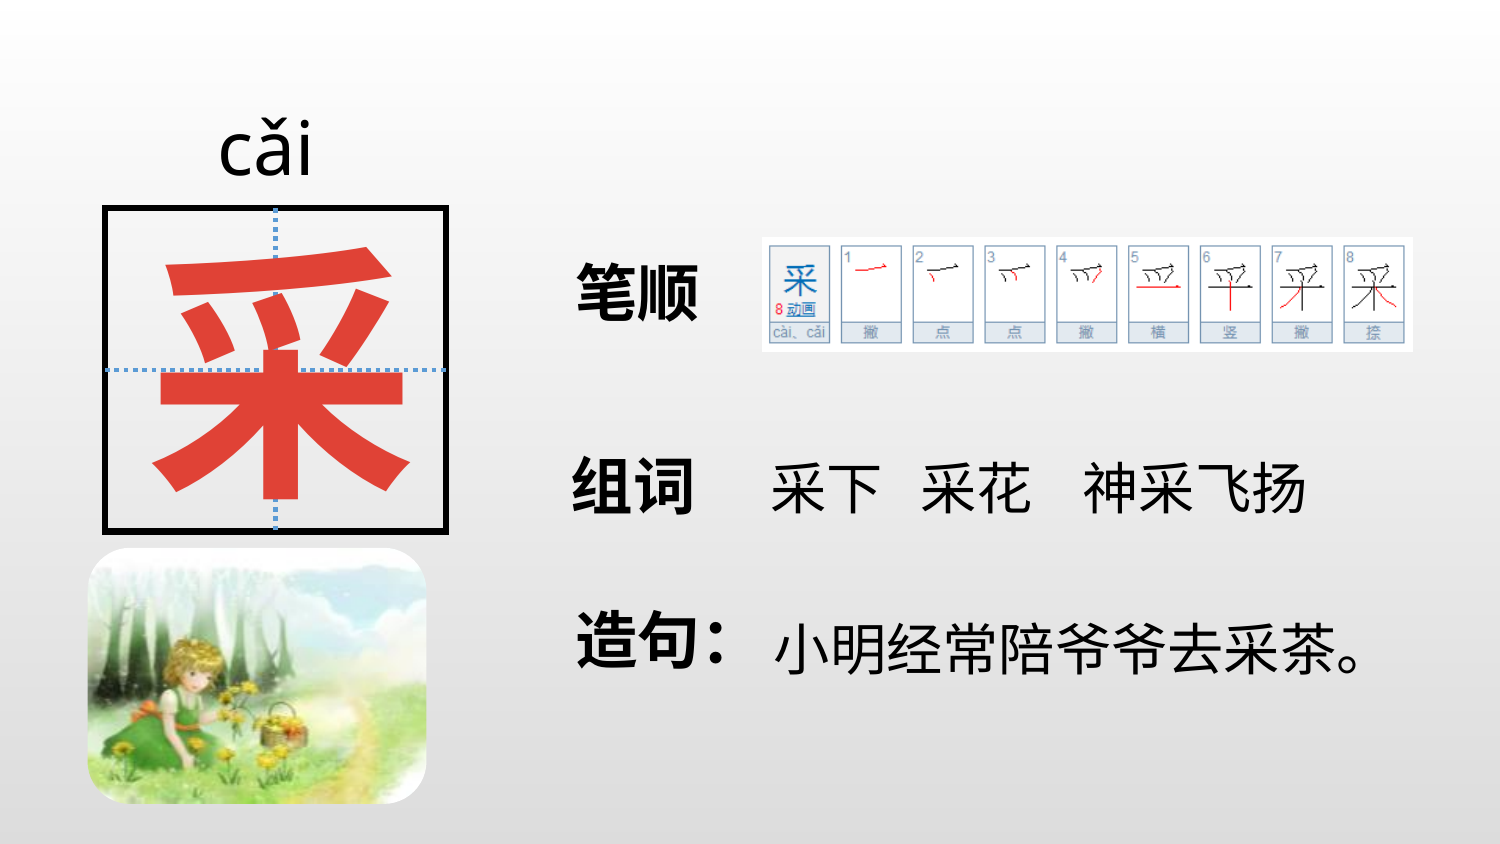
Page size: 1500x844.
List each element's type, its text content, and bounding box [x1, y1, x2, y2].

text_box cǎi [205, 95, 427, 197]
text_box 采下 采花 神采飞扬 [758, 447, 1370, 527]
text_box 采 [134, 200, 546, 537]
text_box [104, 208, 447, 532]
text_box 造句： [564, 595, 777, 682]
text_box 小明经常陪爷爷去采茶。 [762, 608, 1438, 687]
picture [87, 547, 427, 804]
text_box 组词 [559, 441, 758, 528]
picture [762, 237, 1413, 352]
text_box 笔顺 [563, 248, 726, 335]
